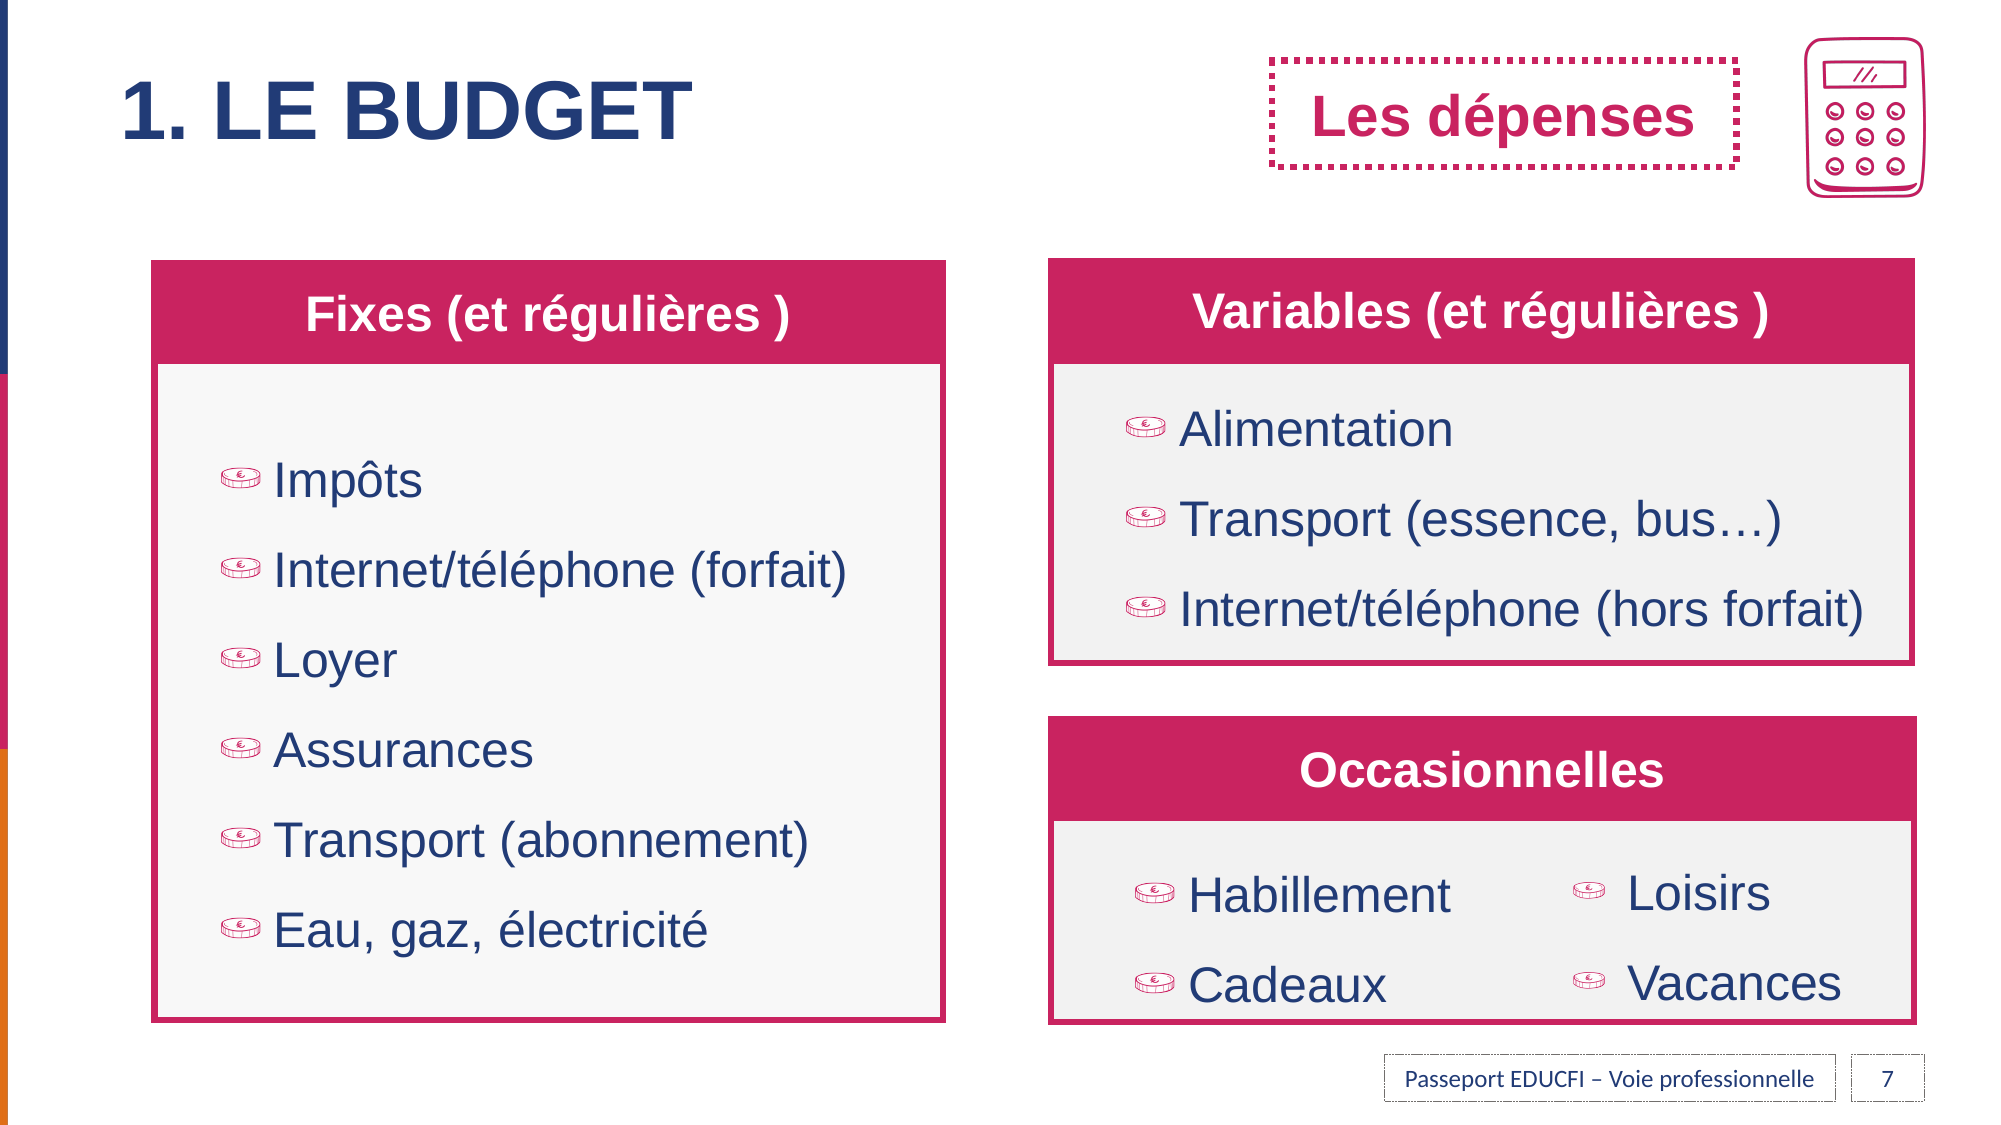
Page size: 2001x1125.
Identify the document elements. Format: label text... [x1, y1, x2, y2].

picture [1122, 584, 1167, 629]
text_box Variables (et régulières ) [1050, 260, 1913, 358]
text_box [154, 360, 944, 1021]
picture [217, 905, 262, 950]
picture [217, 815, 262, 860]
picture [217, 545, 262, 590]
picture [1122, 404, 1167, 449]
text_box Fixes (et régulières ) [154, 262, 944, 360]
text_box [1050, 359, 1913, 664]
picture [1570, 872, 1606, 908]
text_box Occasionnelles [1050, 718, 1915, 816]
slide_number 7 [1851, 1054, 1925, 1102]
picture [217, 635, 262, 680]
picture [217, 725, 262, 770]
picture [0, 0, 8, 1125]
text_box [1050, 817, 1915, 1023]
picture [1570, 962, 1606, 998]
text_box [1271, 59, 1738, 168]
picture [1122, 494, 1167, 539]
footer Passeport EDUCFI – Voie professionnelle [1384, 1054, 1836, 1102]
text_box Impôts Internet/téléphone (forfait) Loyer Assurances Transport (abonnement) Eau, gaz, électricité [202, 410, 895, 965]
text_box Les dépenses [1296, 70, 1712, 156]
picture [217, 455, 262, 500]
picture [1131, 870, 1176, 915]
picture [1804, 37, 1926, 198]
text_box Alimentation Transport (essence, bus…) Internet/téléphone (hors forfait) [1108, 359, 1917, 644]
text_box Loisirs Vacances [1556, 823, 1895, 1018]
title 1. LE BUDGET [105, 59, 1250, 166]
text_box Habillement Cadeaux [1117, 825, 1471, 1020]
picture [1131, 960, 1176, 1005]
